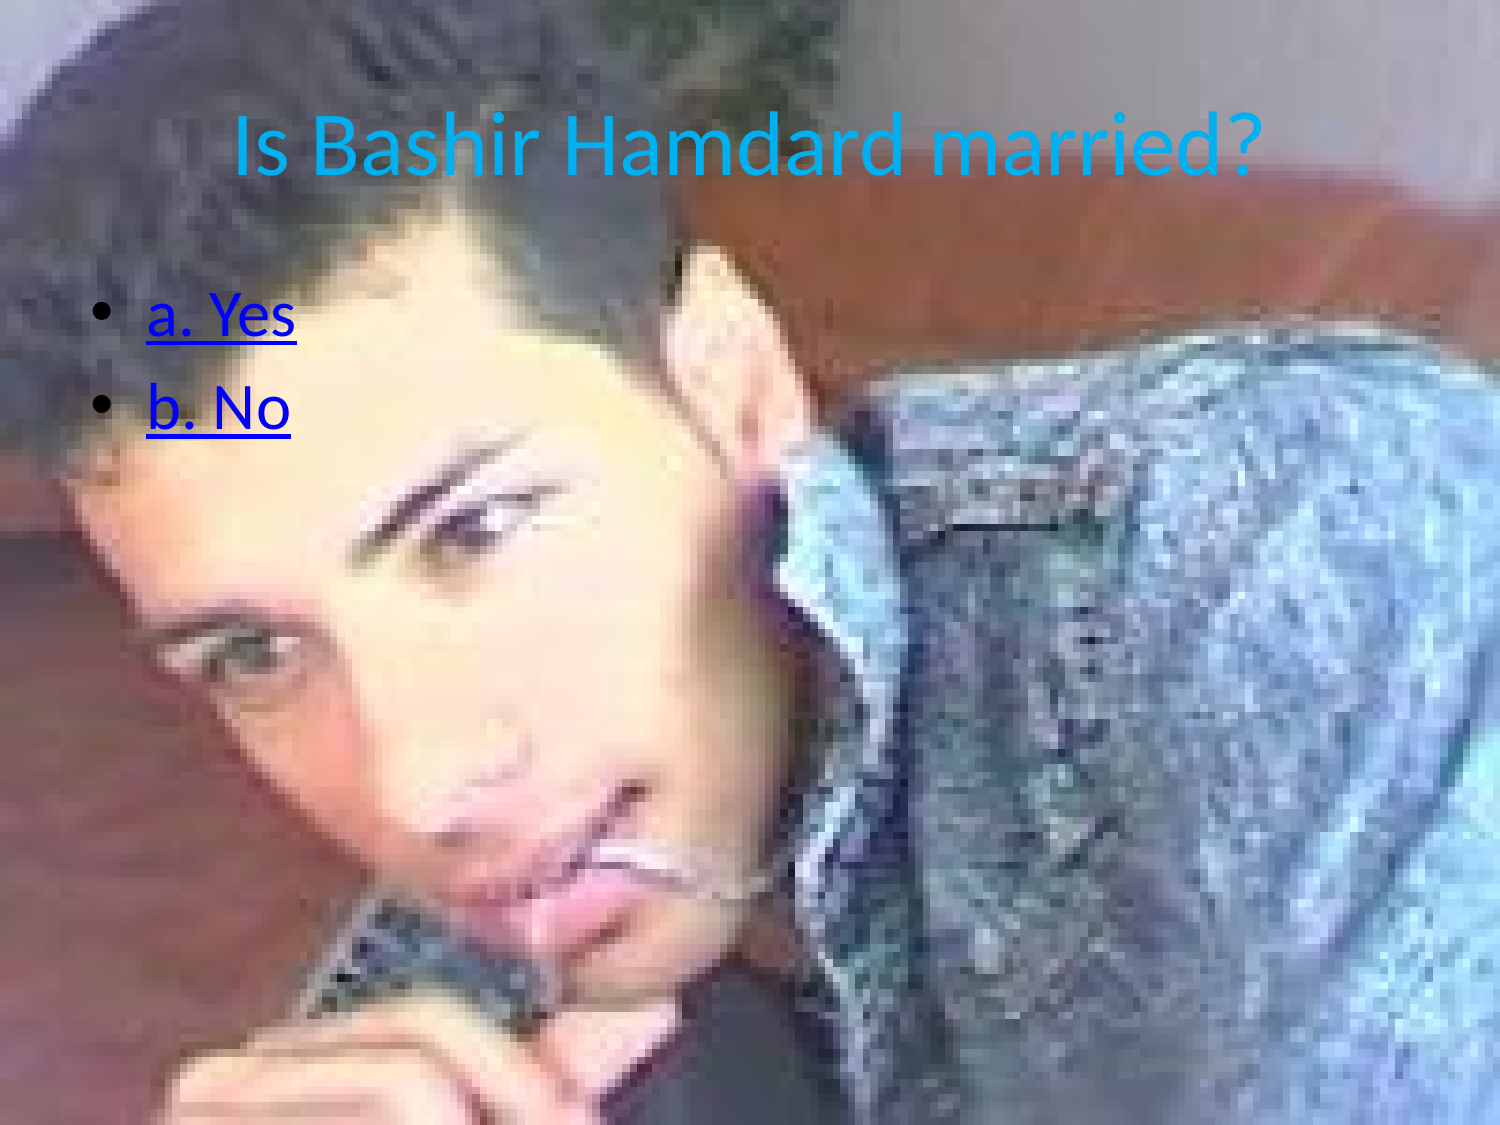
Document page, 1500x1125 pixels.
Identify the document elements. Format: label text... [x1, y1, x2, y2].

title Is Bashir Hamdard married? [75, 45, 1425, 233]
picture [0, 0, 1500, 1125]
list a. Yes b. No [75, 262, 1425, 1005]
